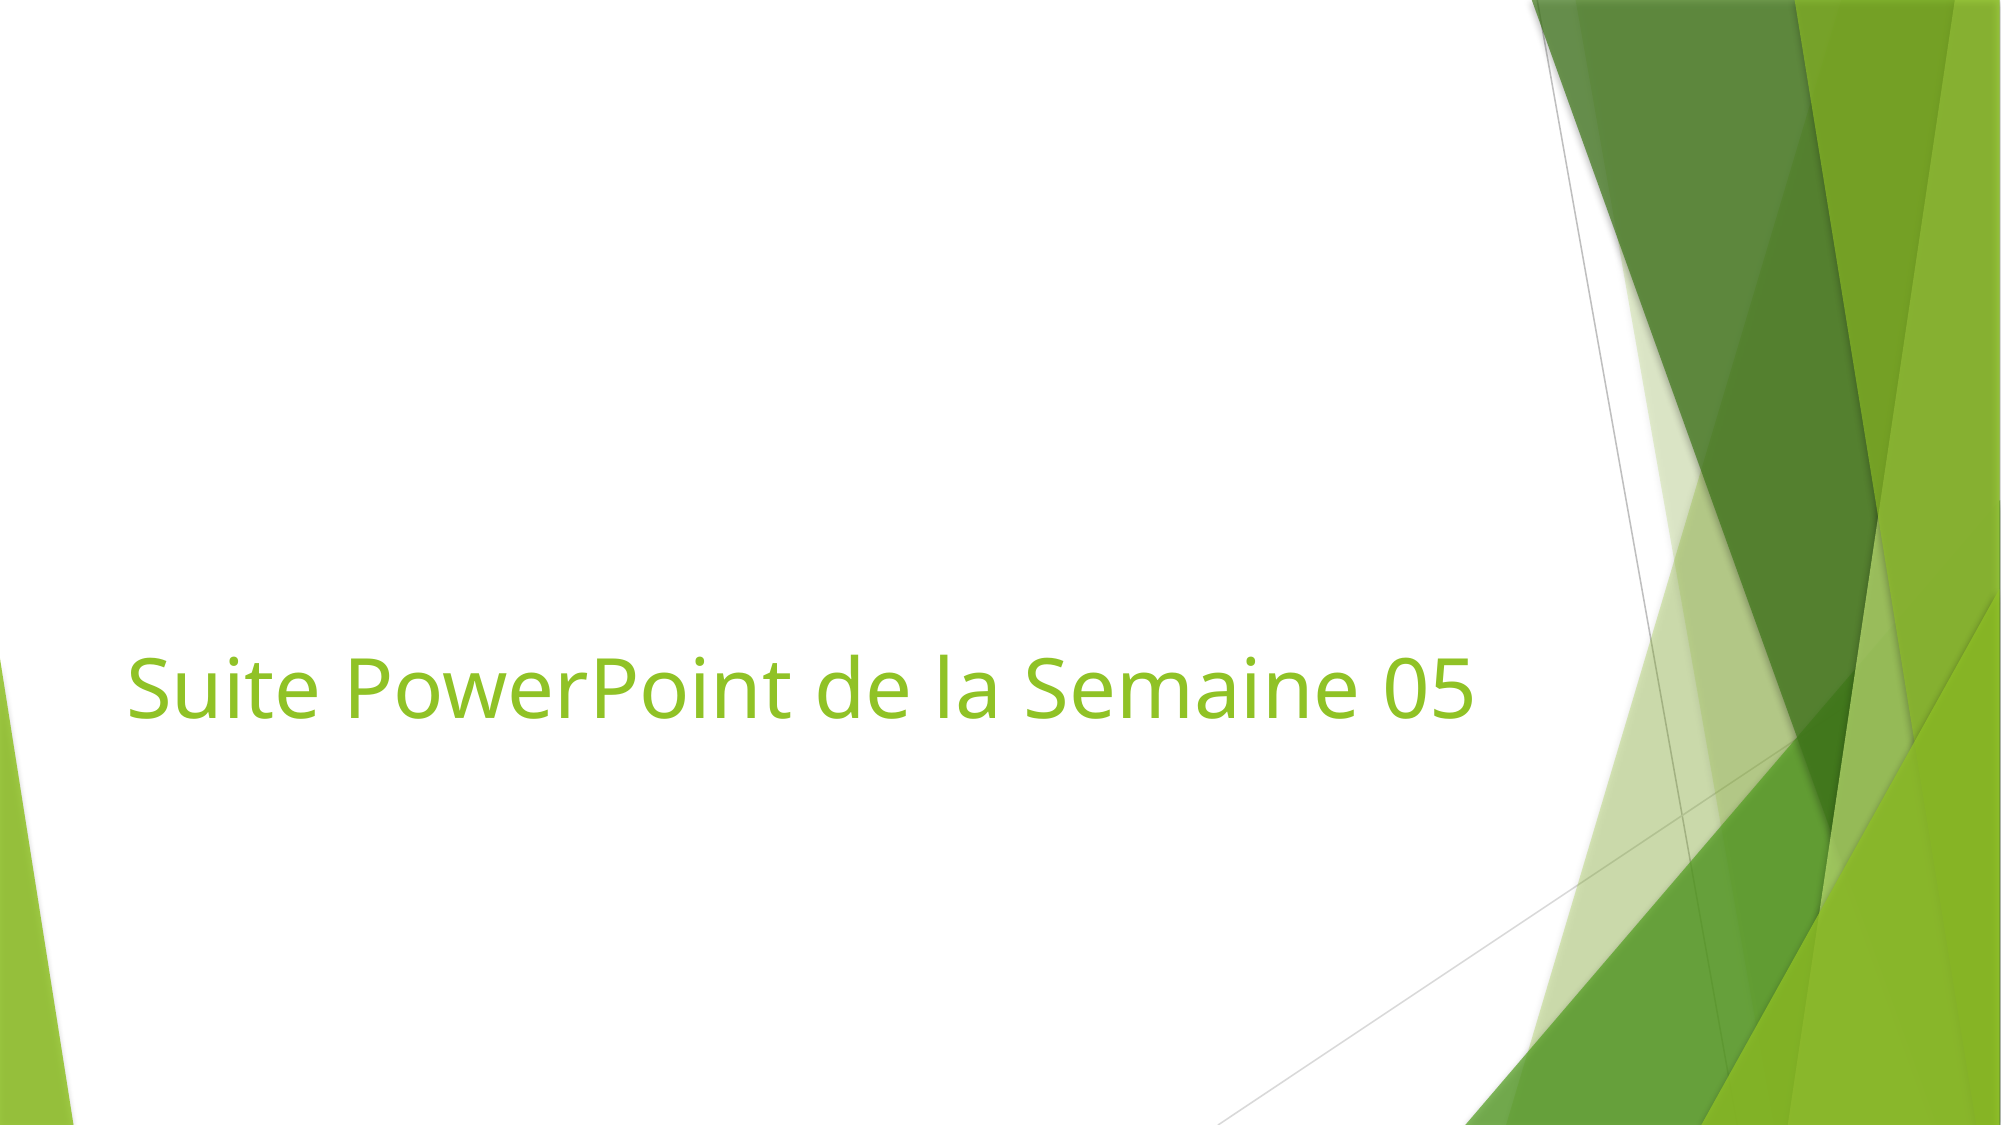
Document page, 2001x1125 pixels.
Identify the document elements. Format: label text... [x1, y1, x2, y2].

title Suite PowerPoint de la Semaine 05 [111, 443, 1522, 743]
